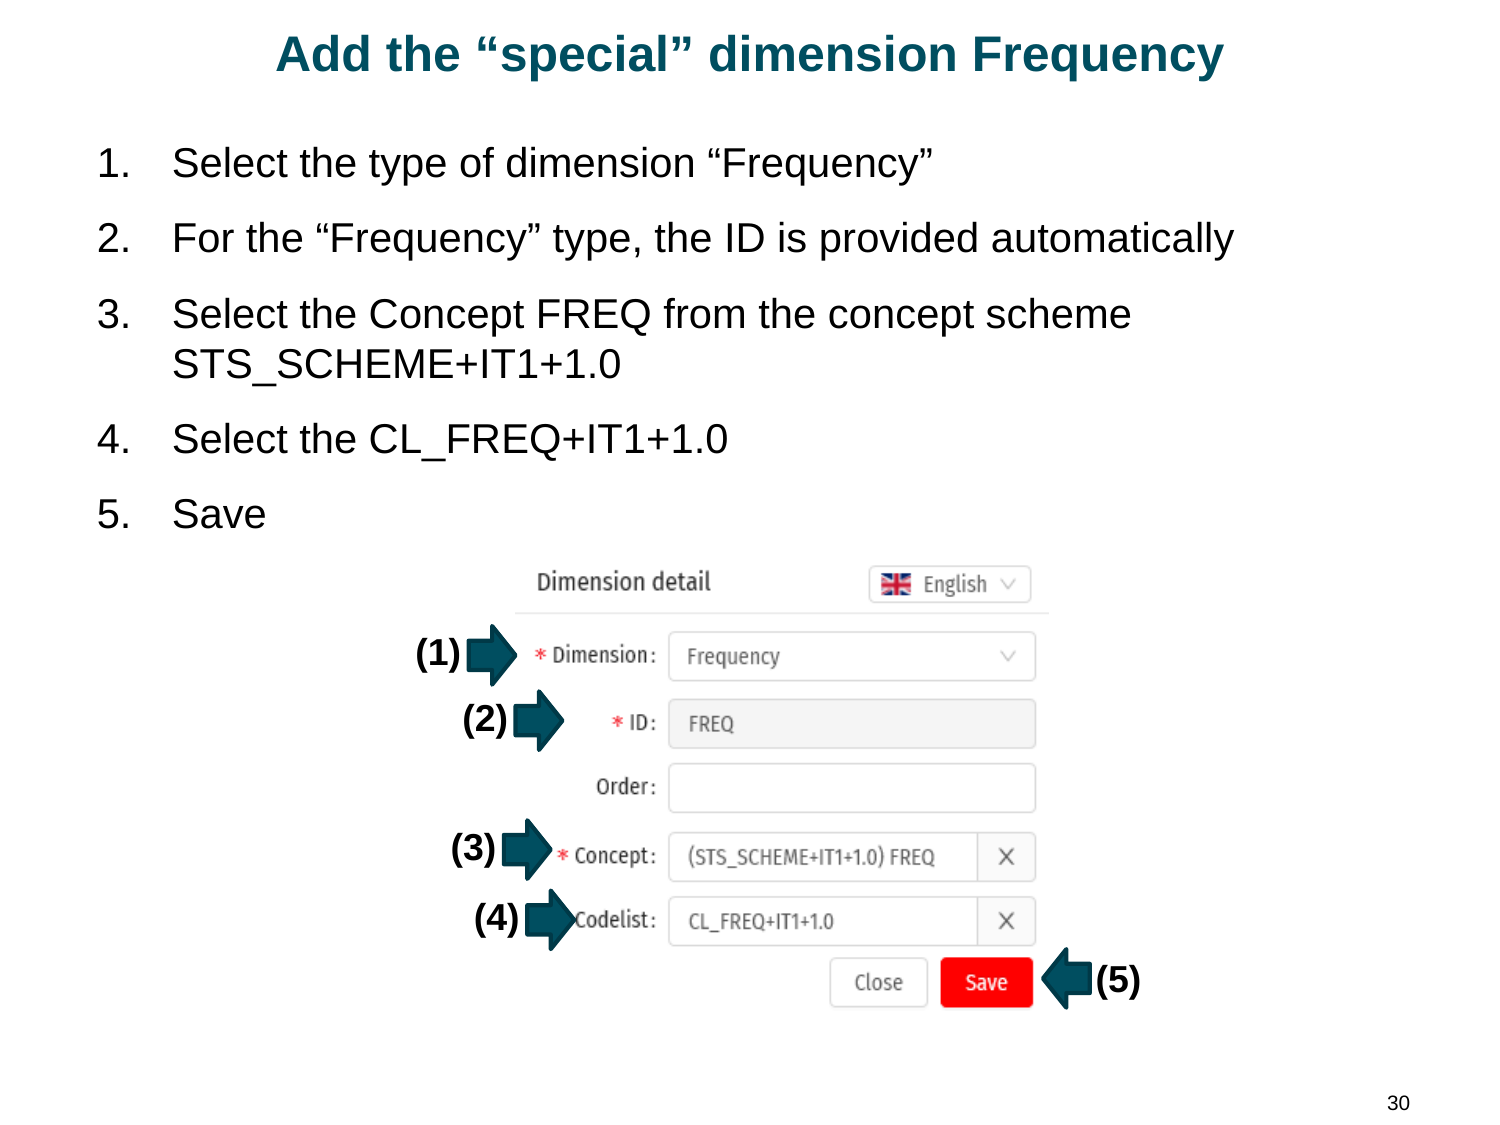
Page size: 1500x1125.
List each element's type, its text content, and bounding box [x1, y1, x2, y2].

text_box [477, 624, 510, 686]
text_box (1) [400, 621, 477, 681]
text_box (3) [435, 815, 510, 875]
text_box (4) [459, 885, 510, 946]
text_box (2) [447, 686, 510, 747]
text_box Select the type of dimension “Frequency” For the “Frequency” type, the ID is provided automatically Select the Concept FREQ from the concept scheme STS_SCHEME+IT1+1.0 Select the CL_FREQ+IT1+1.0 Save [82, 128, 1434, 544]
title Add the “special” dimension Frequency [75, 20, 1425, 82]
slide_number 30 [1074, 1082, 1425, 1125]
picture [515, 550, 1049, 1025]
text_box (5) [1080, 947, 1157, 1007]
text_box [1052, 947, 1080, 1010]
